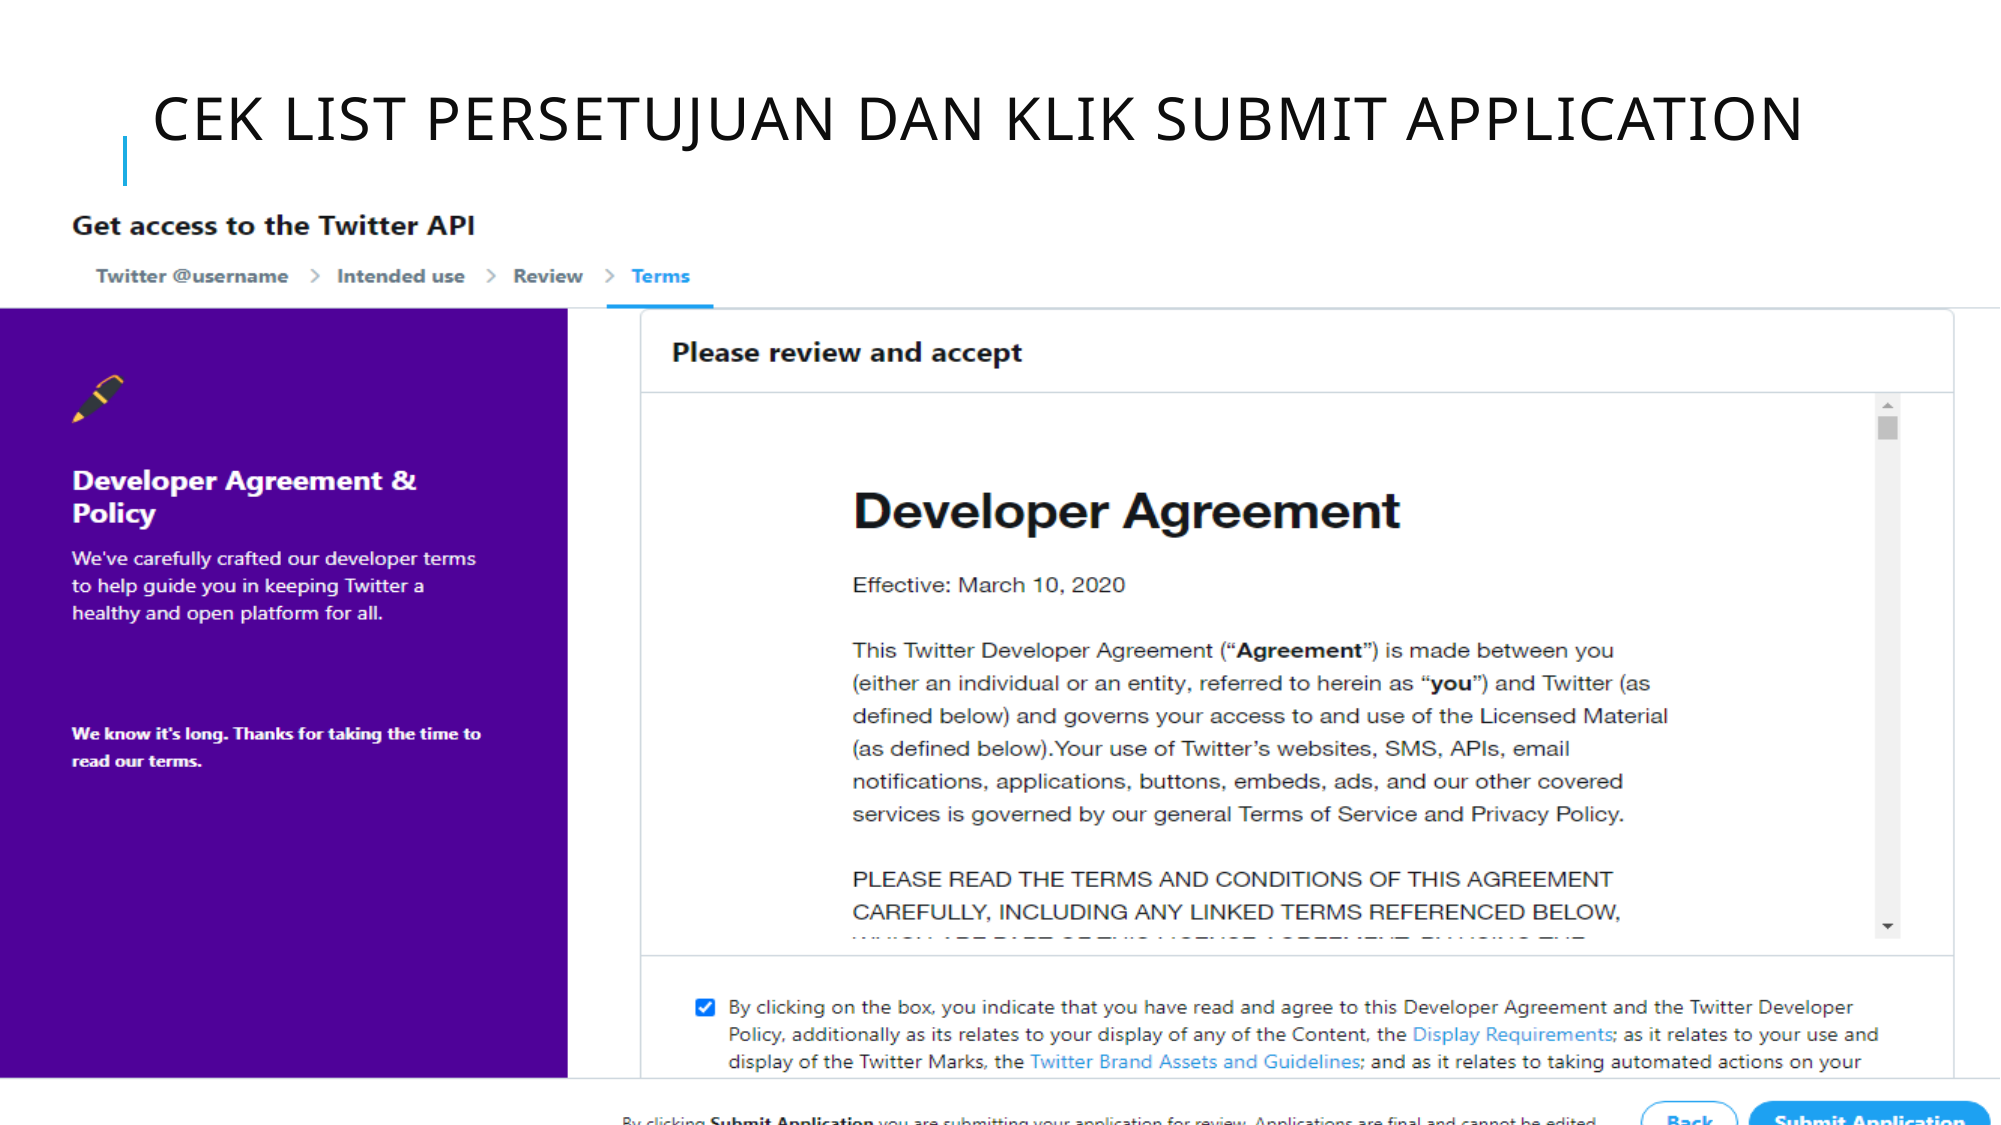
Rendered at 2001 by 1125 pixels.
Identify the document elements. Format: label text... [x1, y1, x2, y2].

title Cek List Persetujuan dan Klik Submit Application [137, 59, 1863, 181]
picture [0, 186, 2000, 1125]
